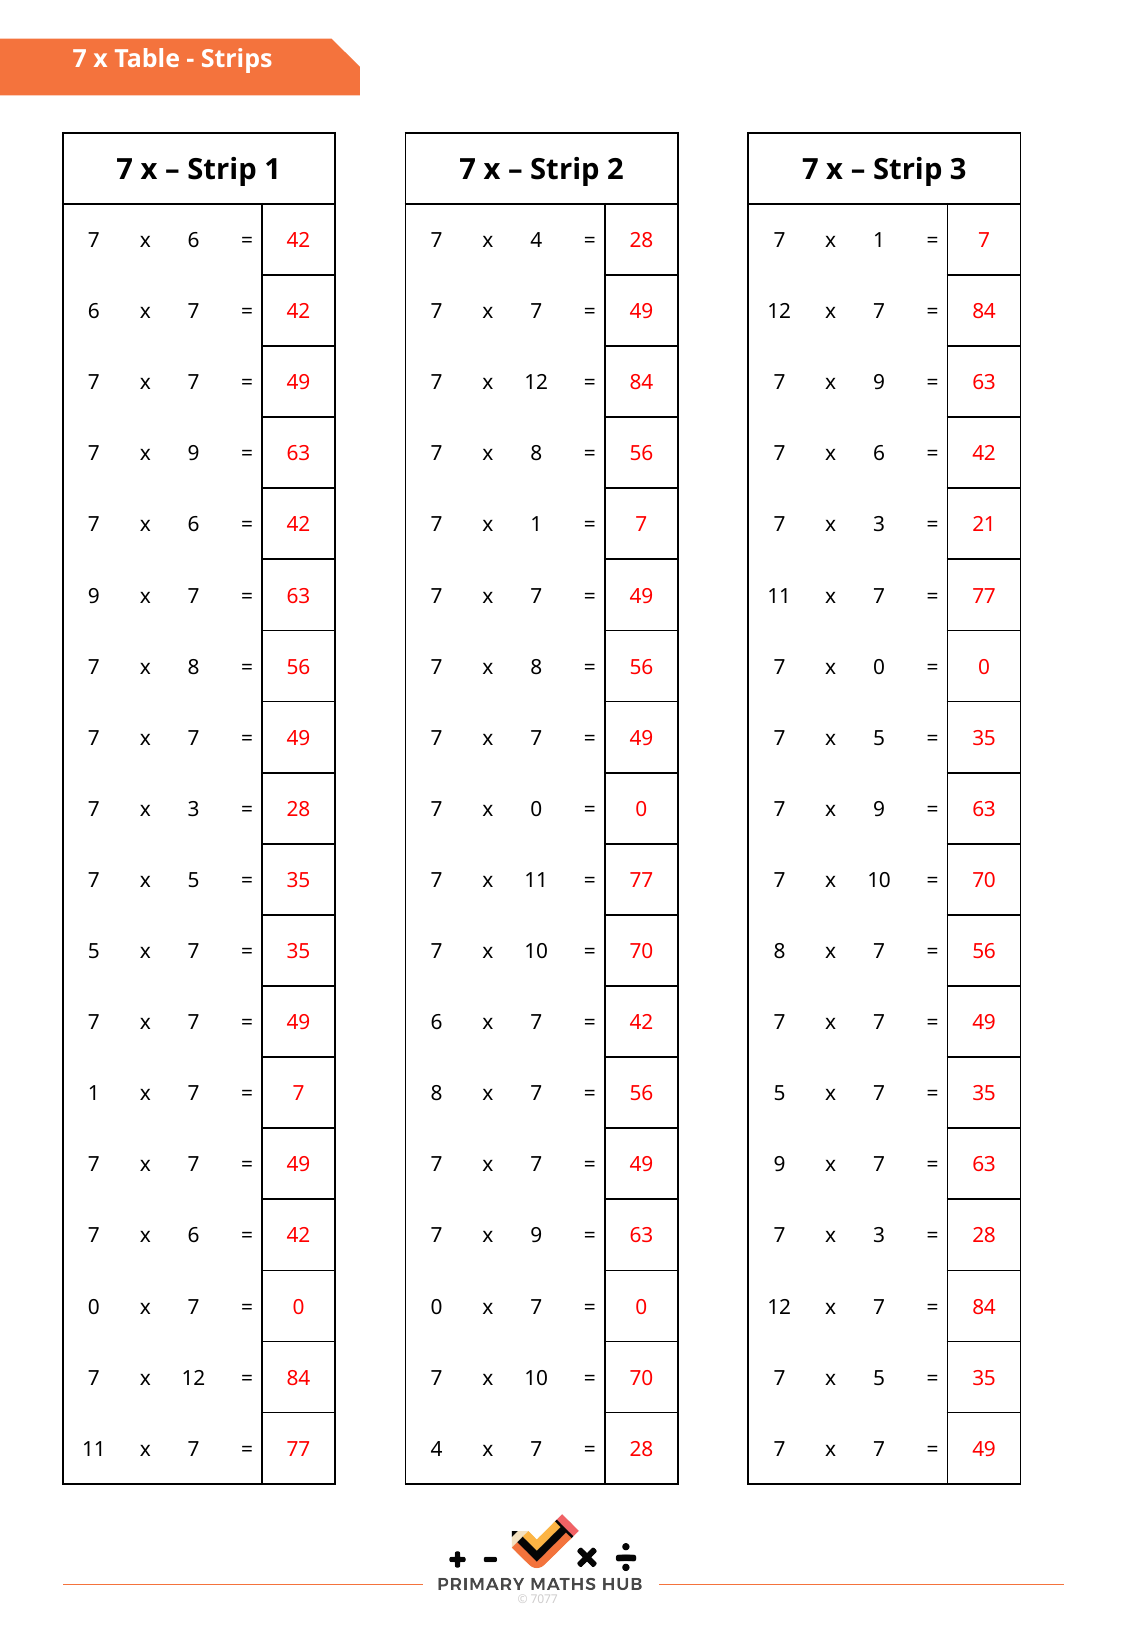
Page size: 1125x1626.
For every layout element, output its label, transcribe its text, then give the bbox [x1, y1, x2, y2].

table_cell 35 [948, 1058, 1020, 1127]
table_cell 7 [64, 630, 125, 702]
table_cell 84 [263, 1342, 334, 1412]
table_cell 28 [263, 774, 334, 843]
table_cell 7 [749, 1341, 810, 1413]
table_cell 42 [263, 276, 334, 345]
table_cell 0 [263, 1271, 334, 1341]
table_cell 49 [606, 1129, 677, 1198]
table_cell x [468, 702, 503, 773]
table_cell 7 [749, 844, 810, 915]
table_cell x [125, 986, 161, 1057]
table_cell = [226, 915, 261, 986]
table_cell 0 [503, 773, 569, 844]
table_cell x [125, 1128, 161, 1199]
table_cell 9 [161, 417, 226, 488]
table_cell 7 [846, 1057, 912, 1128]
table_cell 7 [406, 1341, 468, 1413]
table_cell 7 [846, 1128, 912, 1199]
table_cell = [226, 1341, 261, 1413]
table_cell 7 [263, 1058, 334, 1127]
table_cell x [810, 1128, 846, 1199]
table_cell = [226, 346, 261, 417]
table_cell 5 [749, 1057, 810, 1128]
table_cell = [226, 630, 261, 702]
table_cell = [569, 275, 604, 346]
table_cell = [912, 915, 947, 986]
table_cell = [226, 559, 261, 630]
table_cell 56 [606, 631, 677, 701]
table_cell = [569, 915, 604, 986]
table_cell 7 [406, 844, 468, 915]
table_cell 35 [948, 1342, 1020, 1412]
table_cell = [226, 1413, 261, 1483]
table_cell 7 [503, 702, 569, 773]
table_cell x [125, 1199, 161, 1270]
table_cell 56 [263, 631, 334, 701]
table_cell 10 [846, 844, 912, 915]
table_cell 7 [749, 346, 810, 417]
table_cell 84 [606, 347, 677, 416]
table_cell 7 [749, 702, 810, 773]
table_cell = [569, 1128, 604, 1199]
table_cell 42 [263, 489, 334, 558]
table_cell = [912, 1057, 947, 1128]
table_cell x [125, 630, 161, 702]
table_cell x [468, 773, 503, 844]
table_cell 8 [503, 417, 569, 488]
table_cell 7 [749, 488, 810, 559]
table_cell 28 [948, 1200, 1020, 1270]
table_cell = [912, 346, 947, 417]
table_cell x [125, 559, 161, 630]
table_cell 7 [749, 205, 810, 275]
table_cell x [468, 844, 503, 915]
table_cell 9 [846, 346, 912, 417]
table_header 7 x – Strip 1 [64, 134, 334, 203]
table_cell 7 [503, 1270, 569, 1341]
table_cell x [468, 986, 503, 1057]
table_cell 7 [161, 559, 226, 630]
table_cell 7 [503, 986, 569, 1057]
text_box © 7077 [429, 1584, 646, 1614]
table_cell = [912, 205, 947, 275]
table_cell 7 [749, 630, 810, 702]
table_cell 7 [64, 346, 125, 417]
table_cell x [125, 417, 161, 488]
table_cell 7 [406, 1199, 468, 1270]
table_cell = [569, 1341, 604, 1413]
table_cell x [468, 630, 503, 702]
table_cell x [125, 1413, 161, 1483]
table_cell = [226, 1057, 261, 1128]
table_cell x [468, 205, 503, 275]
table_cell x [810, 488, 846, 559]
table_cell 0 [406, 1270, 468, 1341]
table_cell x [810, 1057, 846, 1128]
table_cell 63 [263, 560, 334, 630]
table_cell 63 [606, 1200, 677, 1270]
table_cell 56 [606, 1058, 677, 1127]
table_cell x [810, 702, 846, 773]
table_cell x [125, 1057, 161, 1128]
table_cell 49 [948, 987, 1020, 1056]
table_cell 10 [503, 1341, 569, 1413]
table_cell x [468, 1341, 503, 1413]
table_cell 49 [606, 702, 677, 772]
table_cell = [569, 1057, 604, 1128]
table_cell 1 [846, 205, 912, 275]
table_cell 6 [64, 275, 125, 346]
table_cell 6 [161, 205, 226, 275]
table_cell x [468, 1128, 503, 1199]
table_cell = [569, 1270, 604, 1341]
table_cell 63 [948, 1129, 1020, 1198]
table_cell x [810, 915, 846, 986]
table_cell 7 [749, 1199, 810, 1270]
table_cell x [810, 986, 846, 1057]
table_cell 70 [948, 845, 1020, 914]
table_cell 7 [846, 1270, 912, 1341]
table_cell 35 [263, 916, 334, 985]
table_cell 9 [846, 773, 912, 844]
table_cell 7 [846, 559, 912, 630]
table_cell = [912, 559, 947, 630]
table_cell 7 [161, 1128, 226, 1199]
table_cell 7 [749, 417, 810, 488]
table_cell = [569, 773, 604, 844]
table_cell 77 [263, 1413, 334, 1483]
table_cell = [569, 1413, 604, 1483]
table_cell = [569, 488, 604, 559]
table_cell x [810, 346, 846, 417]
table_cell x [125, 205, 161, 275]
table_cell 0 [948, 631, 1020, 701]
table_cell 8 [161, 630, 226, 702]
table_cell 6 [406, 986, 468, 1057]
table_cell = [912, 702, 947, 773]
table_cell 70 [606, 916, 677, 985]
table_cell 4 [503, 205, 569, 275]
table_cell 7 [749, 773, 810, 844]
table_cell 7 [948, 205, 1020, 274]
table_cell = [226, 1270, 261, 1341]
table_cell x [810, 1413, 846, 1483]
table_cell 5 [161, 844, 226, 915]
table_cell 1 [503, 488, 569, 559]
table_cell 7 [161, 346, 226, 417]
table_cell x [468, 915, 503, 986]
table_cell 7 [503, 559, 569, 630]
table_cell 7 [846, 986, 912, 1057]
table_cell 7 [161, 915, 226, 986]
table_cell = [226, 275, 261, 346]
table_cell 42 [948, 418, 1020, 487]
table_cell 0 [846, 630, 912, 702]
table_cell 8 [503, 630, 569, 702]
table_cell x [810, 1199, 846, 1270]
table_cell x [125, 1270, 161, 1341]
table_cell x [468, 275, 503, 346]
table_cell 42 [263, 1200, 334, 1270]
table_cell 84 [948, 276, 1020, 345]
table_cell = [569, 986, 604, 1057]
table_cell x [125, 702, 161, 773]
table_cell 7 [846, 275, 912, 346]
table_cell 7 [749, 1413, 810, 1483]
table_cell 7 [406, 773, 468, 844]
table_cell = [569, 1199, 604, 1270]
table_cell = [226, 205, 261, 275]
table_cell x [810, 1341, 846, 1413]
table_cell x [810, 1270, 846, 1341]
table_cell 7 [64, 417, 125, 488]
table_cell 42 [606, 987, 677, 1056]
table_header 7 x – Strip 2 [406, 134, 677, 203]
table_cell 49 [263, 347, 334, 416]
table_cell 1 [64, 1057, 125, 1128]
table_cell 7 [161, 702, 226, 773]
table_cell 7 [406, 915, 468, 986]
table_cell = [569, 205, 604, 275]
table_cell x [125, 488, 161, 559]
table_cell 7 [406, 205, 468, 275]
table_cell 9 [64, 559, 125, 630]
table_cell x [125, 1341, 161, 1413]
table_cell 7 [606, 489, 677, 558]
table_cell 35 [263, 845, 334, 914]
table_cell 7 [64, 1341, 125, 1413]
table_cell 4 [406, 1413, 468, 1483]
table_cell 12 [749, 1270, 810, 1341]
table_cell = [912, 1128, 947, 1199]
table_cell x [468, 417, 503, 488]
table_cell 28 [606, 205, 677, 274]
table_cell 3 [161, 773, 226, 844]
table_cell = [912, 1270, 947, 1341]
table_cell 9 [503, 1199, 569, 1270]
table_cell 7 [406, 417, 468, 488]
table_cell = [912, 1199, 947, 1270]
table_cell = [226, 986, 261, 1057]
table_cell = [912, 275, 947, 346]
table_cell x [810, 417, 846, 488]
table_cell 9 [749, 1128, 810, 1199]
table_cell 49 [263, 987, 334, 1056]
table_cell 7 [64, 205, 125, 275]
table_cell 7 [64, 773, 125, 844]
table_cell 63 [948, 774, 1020, 843]
table_cell = [569, 346, 604, 417]
table_cell = [226, 773, 261, 844]
table_cell 8 [406, 1057, 468, 1128]
table_cell x [468, 1057, 503, 1128]
table_cell 7 [503, 275, 569, 346]
table_cell 0 [606, 774, 677, 843]
table_cell = [226, 844, 261, 915]
table_cell x [125, 773, 161, 844]
table_cell = [569, 702, 604, 773]
table_cell = [226, 417, 261, 488]
table_cell 49 [606, 560, 677, 630]
table_cell = [912, 488, 947, 559]
table_cell 7 [64, 702, 125, 773]
table_cell x [810, 844, 846, 915]
table_cell 7 [161, 1270, 226, 1341]
table_cell = [226, 488, 261, 559]
table_cell 70 [606, 1342, 677, 1412]
table_cell x [810, 205, 846, 275]
table_cell 11 [64, 1413, 125, 1483]
table_cell x [468, 559, 503, 630]
table_cell 49 [263, 1129, 334, 1198]
table_cell = [912, 417, 947, 488]
table_cell 56 [606, 418, 677, 487]
table_cell x [125, 915, 161, 986]
table_cell 7 [406, 1128, 468, 1199]
table_cell x [468, 488, 503, 559]
table_cell = [569, 417, 604, 488]
table_cell x [468, 1413, 503, 1483]
text_box 7 x Table - Strips [0, 37, 361, 97]
table_cell 7 [161, 1057, 226, 1128]
table_cell x [468, 1270, 503, 1341]
table_cell 7 [64, 1199, 125, 1270]
table_cell 7 [503, 1057, 569, 1128]
table_cell x [125, 275, 161, 346]
table_cell 63 [948, 347, 1020, 416]
table_cell 77 [606, 845, 677, 914]
table_cell 6 [846, 417, 912, 488]
table_cell 7 [749, 986, 810, 1057]
table_cell = [569, 844, 604, 915]
table_cell = [912, 773, 947, 844]
table_cell 5 [64, 915, 125, 986]
table_cell x [810, 275, 846, 346]
table_cell = [912, 1341, 947, 1413]
table_cell 5 [846, 702, 912, 773]
table_cell 7 [406, 488, 468, 559]
table_cell 6 [161, 488, 226, 559]
table_cell 7 [161, 275, 226, 346]
table_cell 7 [406, 702, 468, 773]
table_cell 63 [263, 418, 334, 487]
table_cell 3 [846, 1199, 912, 1270]
table_cell x [468, 1199, 503, 1270]
table_cell 0 [606, 1271, 677, 1341]
table_cell 7 [161, 1413, 226, 1483]
table_cell = [569, 559, 604, 630]
table_cell 7 [406, 559, 468, 630]
table_cell 7 [64, 488, 125, 559]
table_cell x [125, 844, 161, 915]
table_cell 35 [948, 702, 1020, 772]
table_cell 84 [948, 1271, 1020, 1341]
table_cell x [468, 346, 503, 417]
table_cell 28 [606, 1413, 677, 1483]
table_cell 49 [263, 702, 334, 772]
table_cell = [912, 1413, 947, 1483]
table_cell 7 [503, 1413, 569, 1483]
table_cell 10 [503, 915, 569, 986]
table_cell x [810, 630, 846, 702]
table_cell 7 [503, 1128, 569, 1199]
table_cell 7 [406, 346, 468, 417]
table_cell 7 [846, 1413, 912, 1483]
table_cell 49 [606, 276, 677, 345]
table_cell = [226, 702, 261, 773]
table_cell 77 [948, 560, 1020, 630]
table_header 7 x – Strip 3 [749, 134, 1020, 203]
table_cell 56 [948, 916, 1020, 985]
table_cell 3 [846, 488, 912, 559]
table_cell 0 [64, 1270, 125, 1341]
table_cell 7 [406, 275, 468, 346]
table_cell 7 [64, 986, 125, 1057]
table_cell x [810, 773, 846, 844]
table_cell 7 [64, 844, 125, 915]
table_cell 7 [846, 915, 912, 986]
table_cell 8 [749, 915, 810, 986]
table_cell = [569, 630, 604, 702]
table_cell 12 [161, 1341, 226, 1413]
table_cell 7 [64, 1128, 125, 1199]
table_cell = [912, 986, 947, 1057]
table_cell 11 [749, 559, 810, 630]
table_cell = [226, 1199, 261, 1270]
table_cell 12 [749, 275, 810, 346]
picture [432, 1512, 648, 1597]
table_cell = [226, 1128, 261, 1199]
table_cell 5 [846, 1341, 912, 1413]
table_cell x [810, 559, 846, 630]
table_cell x [125, 346, 161, 417]
table_cell 7 [406, 630, 468, 702]
table_cell 42 [263, 205, 334, 274]
table_cell = [912, 630, 947, 702]
table_cell = [912, 844, 947, 915]
table_cell 21 [948, 489, 1020, 558]
table_cell 11 [503, 844, 569, 915]
table_cell 6 [161, 1199, 226, 1270]
table_cell 49 [948, 1413, 1020, 1483]
table_cell 7 [161, 986, 226, 1057]
table_cell 12 [503, 346, 569, 417]
